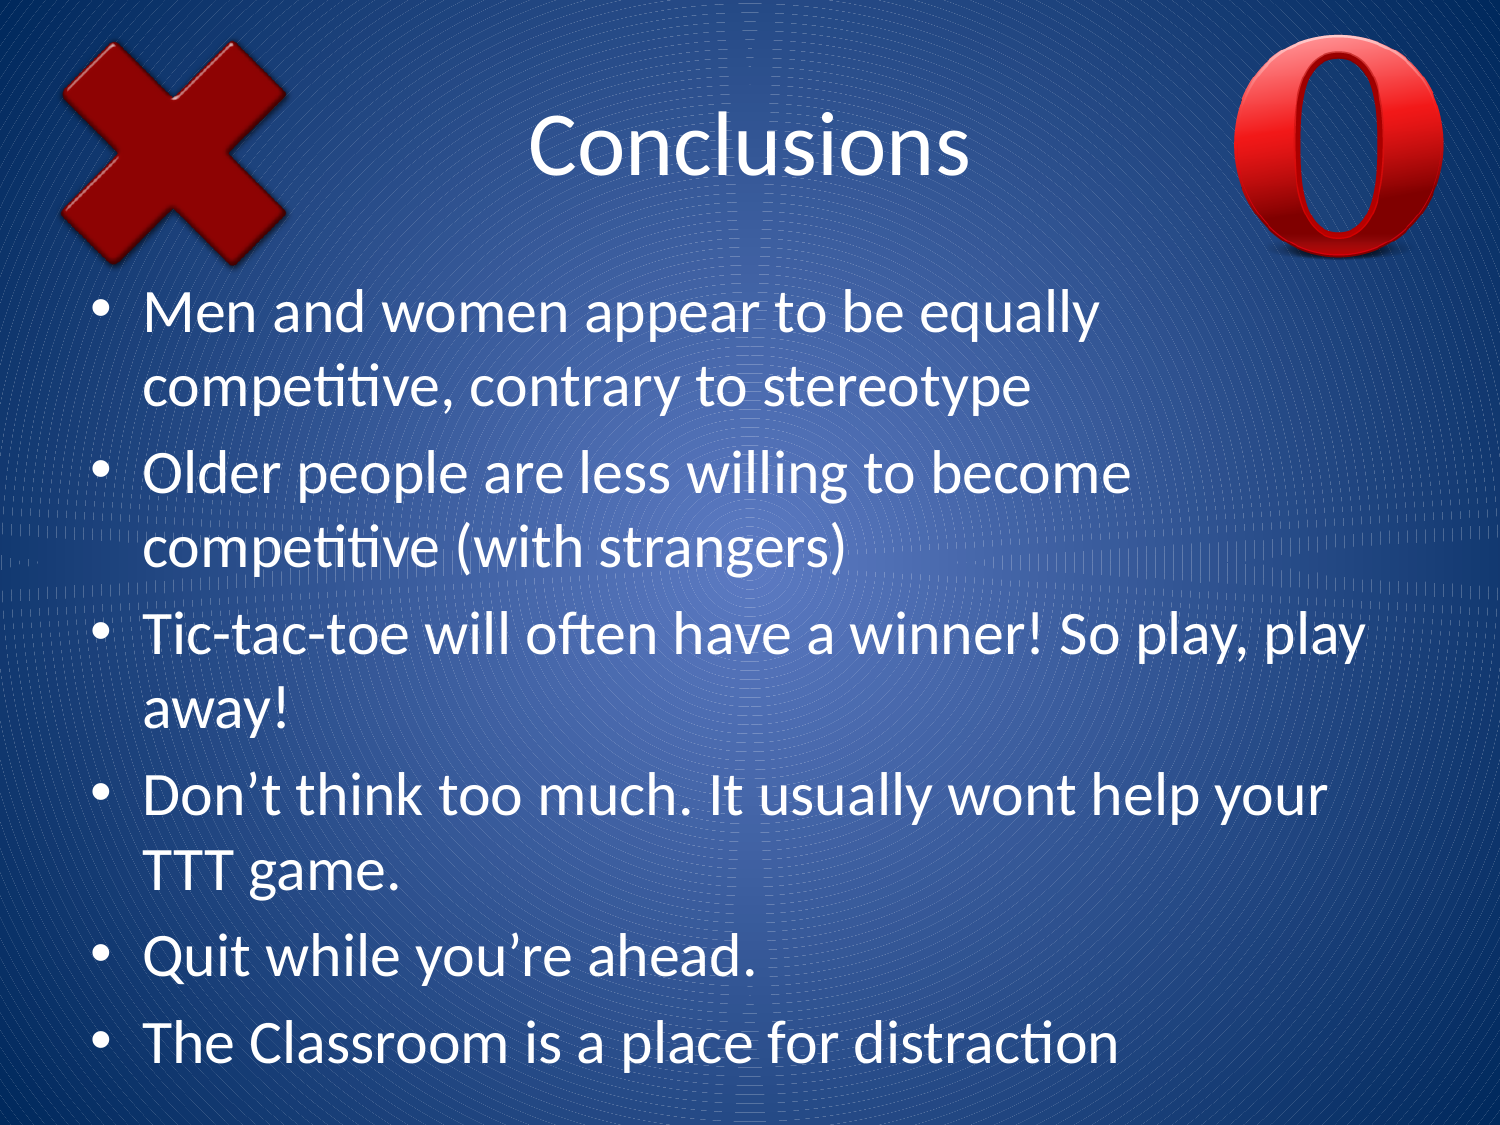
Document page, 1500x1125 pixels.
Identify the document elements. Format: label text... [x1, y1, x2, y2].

picture [6, 0, 339, 318]
title Conclusions [344, 45, 1208, 233]
list Men and women appear to be equally competitive, contrary to stereotype Older people are less willing to become competitive (with strangers) Tic-tac-toe will often have a winner! So play, play away! Don’t think too much. It usually wont help your TTT game. Quit while you’re ahead. The Classroom is a place for distraction [75, 262, 1425, 1088]
picture [1213, 22, 1461, 270]
